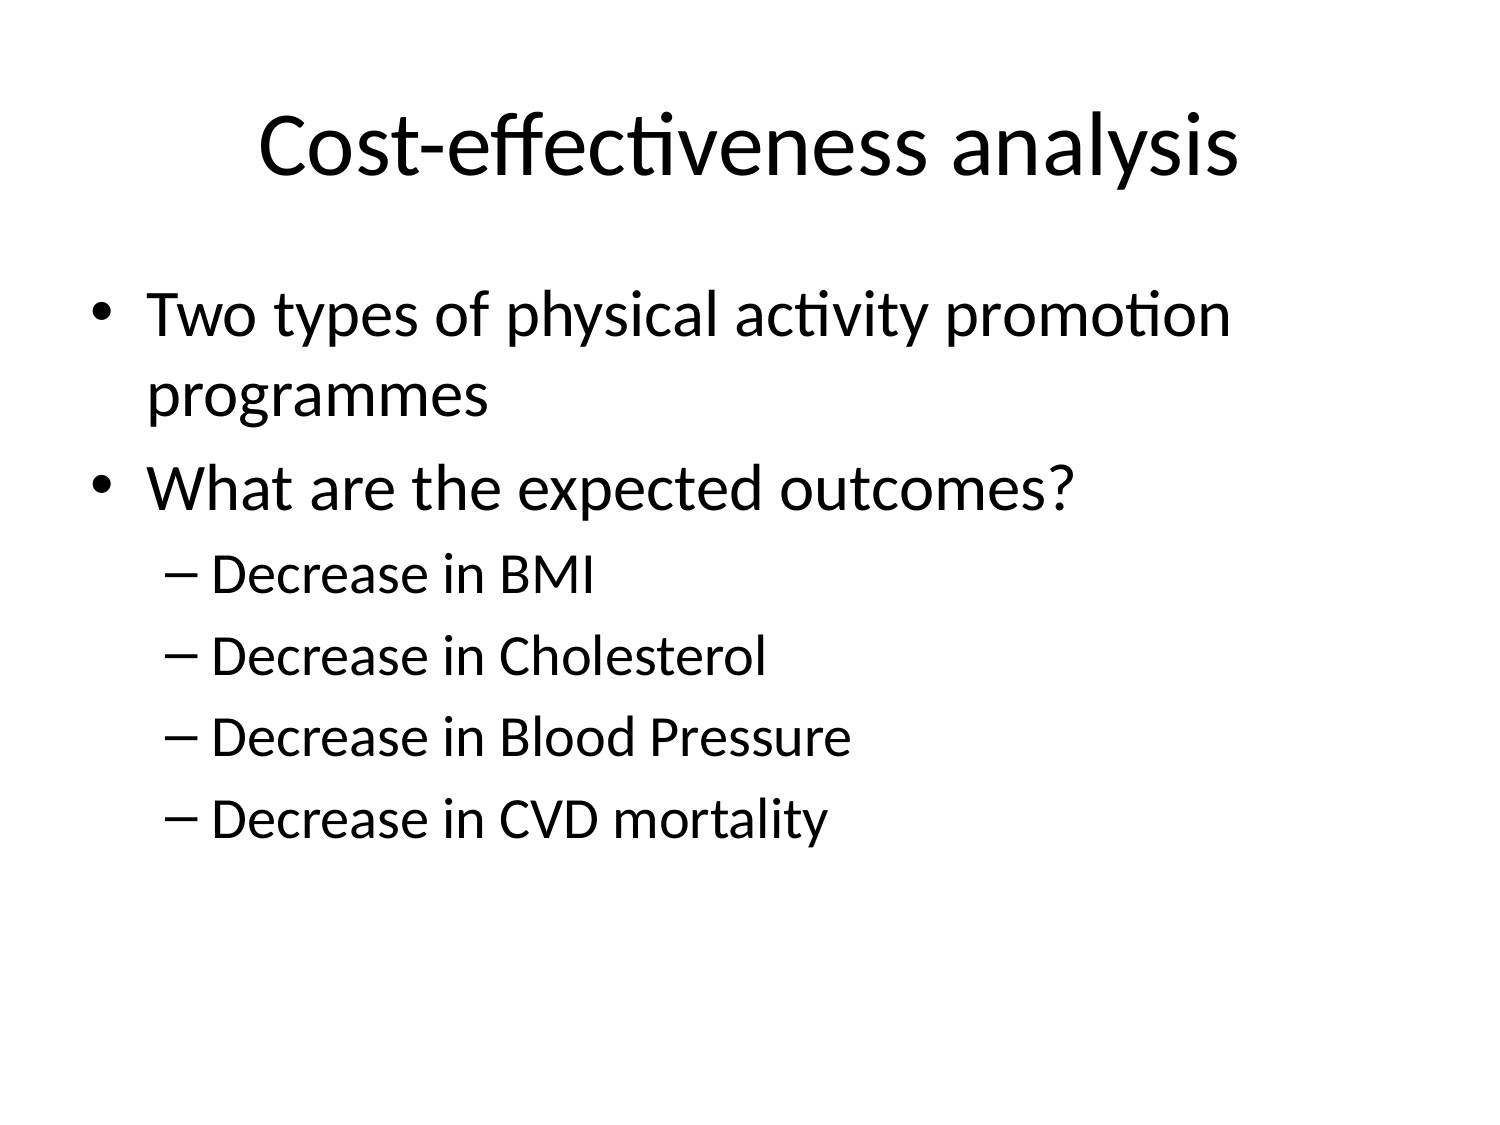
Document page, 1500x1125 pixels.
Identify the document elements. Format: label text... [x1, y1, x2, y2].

title Cost-effectiveness analysis [75, 45, 1425, 233]
list Two types of physical activity promotion programmes What are the expected outcomes? Decrease in BMI Decrease in Cholesterol Decrease in Blood Pressure Decrease in CVD mortality [75, 262, 1425, 1005]
